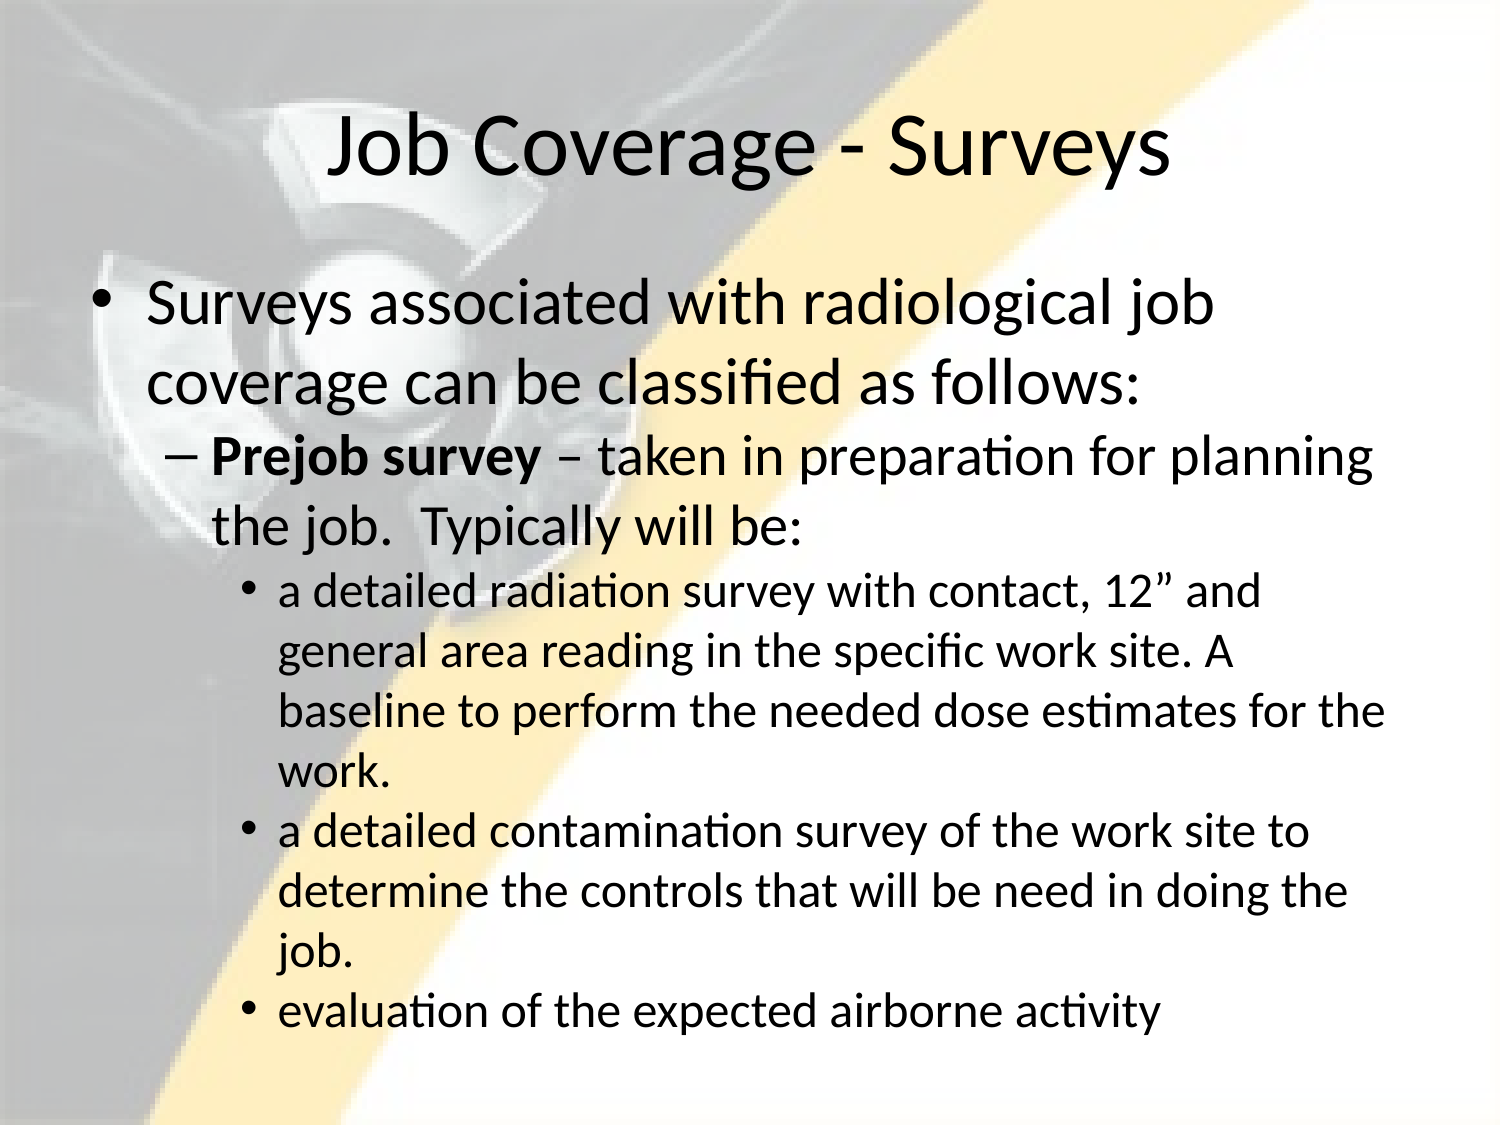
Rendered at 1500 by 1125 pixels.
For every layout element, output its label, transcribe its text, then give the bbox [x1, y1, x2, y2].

list Surveys associated with radiological job coverage can be classified as follows: Prejob survey – taken in preparation for planning the job. Typically will be: a detailed radiation survey with contact, 12” and general area reading in the specific work site. A baseline to perform the needed dose estimates for the work. a detailed contamination survey of the work site to determine the controls that will be need in doing the job. evaluation of the expected airborne activity [75, 249, 1425, 1025]
title Job Coverage - Surveys [75, 45, 1425, 233]
